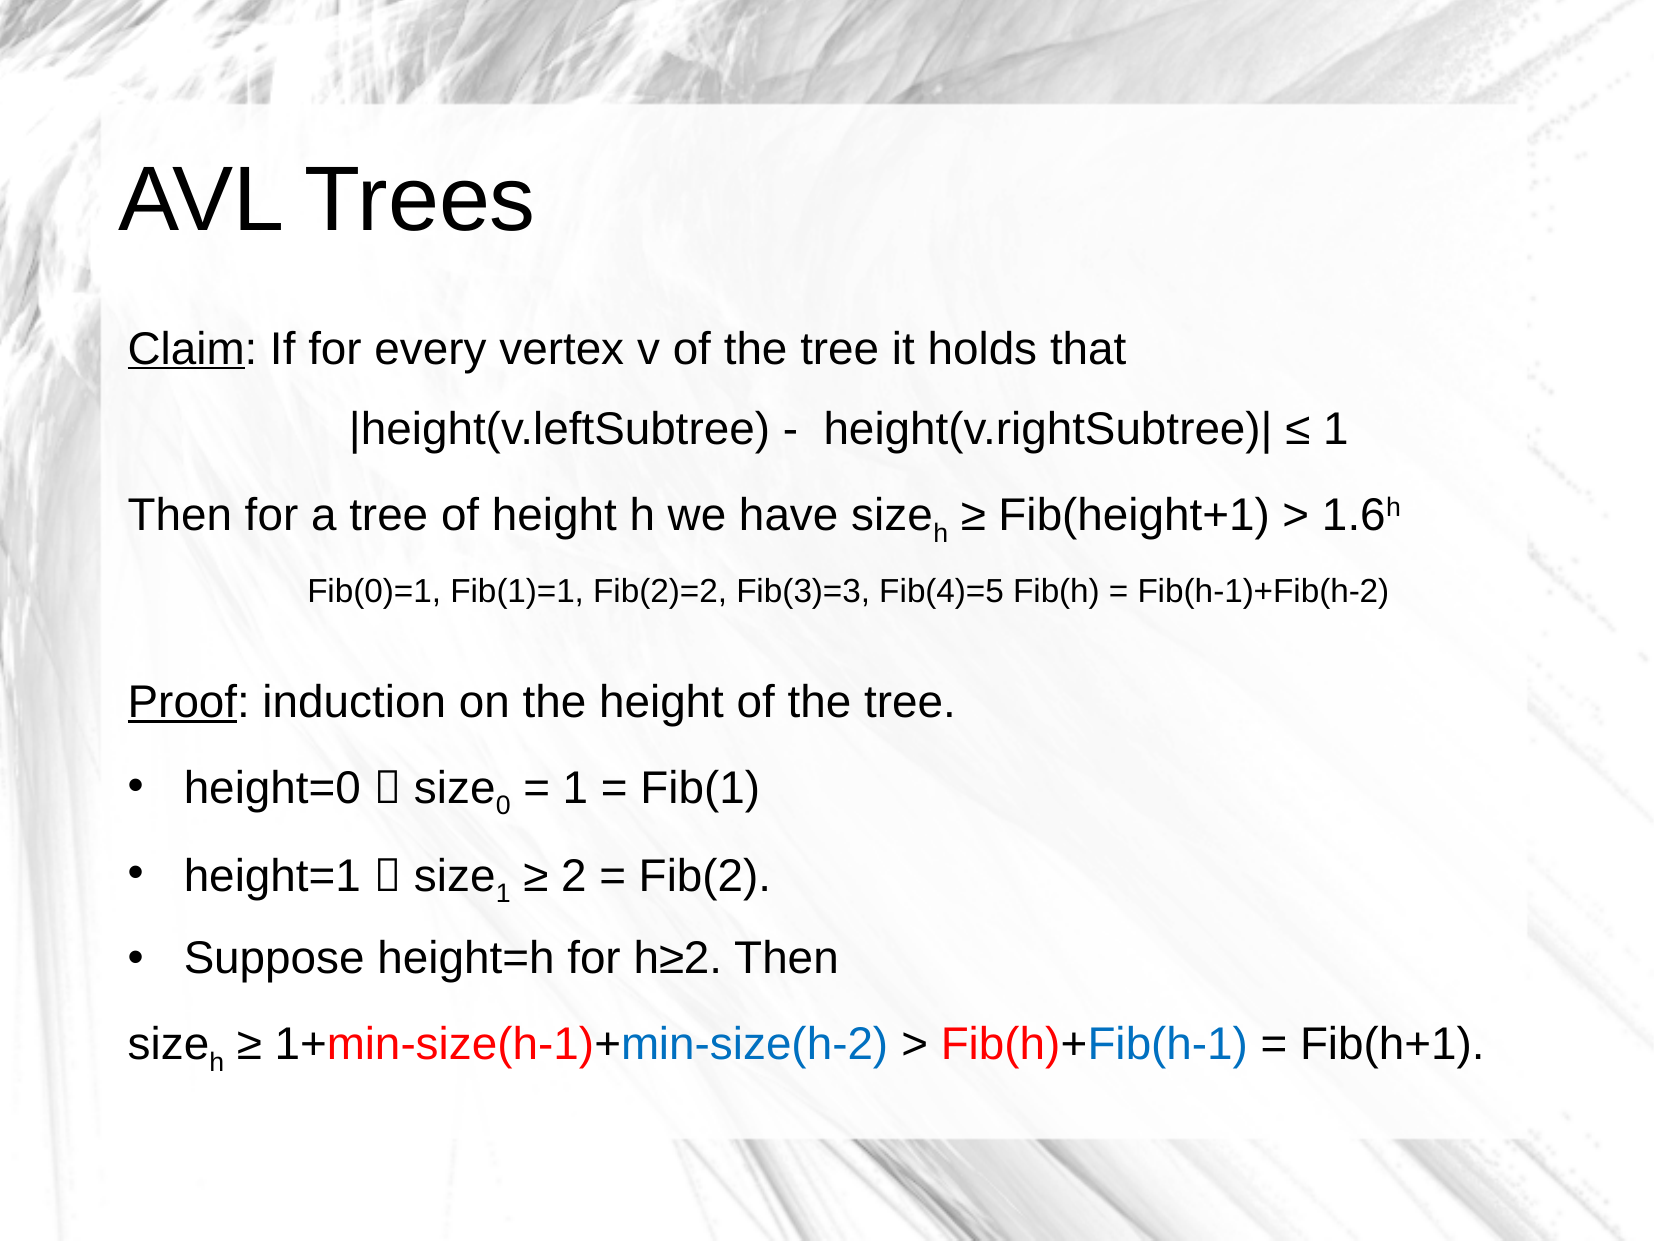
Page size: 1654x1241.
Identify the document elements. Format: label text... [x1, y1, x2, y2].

title AVL Trees [118, 93, 1506, 299]
picture [0, 0, 1654, 1241]
list Claim: If for every vertex v of the tree it holds that |height(v.leftSubtree) - height(v.rightSubtree)| ≤ 1 Then for a tree of height h we have sizeh ≥ Fib(height+1) > 1.6h Fib(0)=1, Fib(1)=1, Fib(2)=2, Fib(3)=3, Fib(4)=5 Fib(h) = Fib(h-1)+Fib(h-2) Proof: induction on the height of the tree. height=0  size0 = 1 = Fib(1) height=1  size1 ≥ 2 = Fib(2). Suppose height=h for h≥2. Then sizeh ≥ 1+min-size(h-1)+min-size(h-2) > Fib(h)+Fib(h-1) = Fib(h+1). [118, 319, 1571, 1109]
